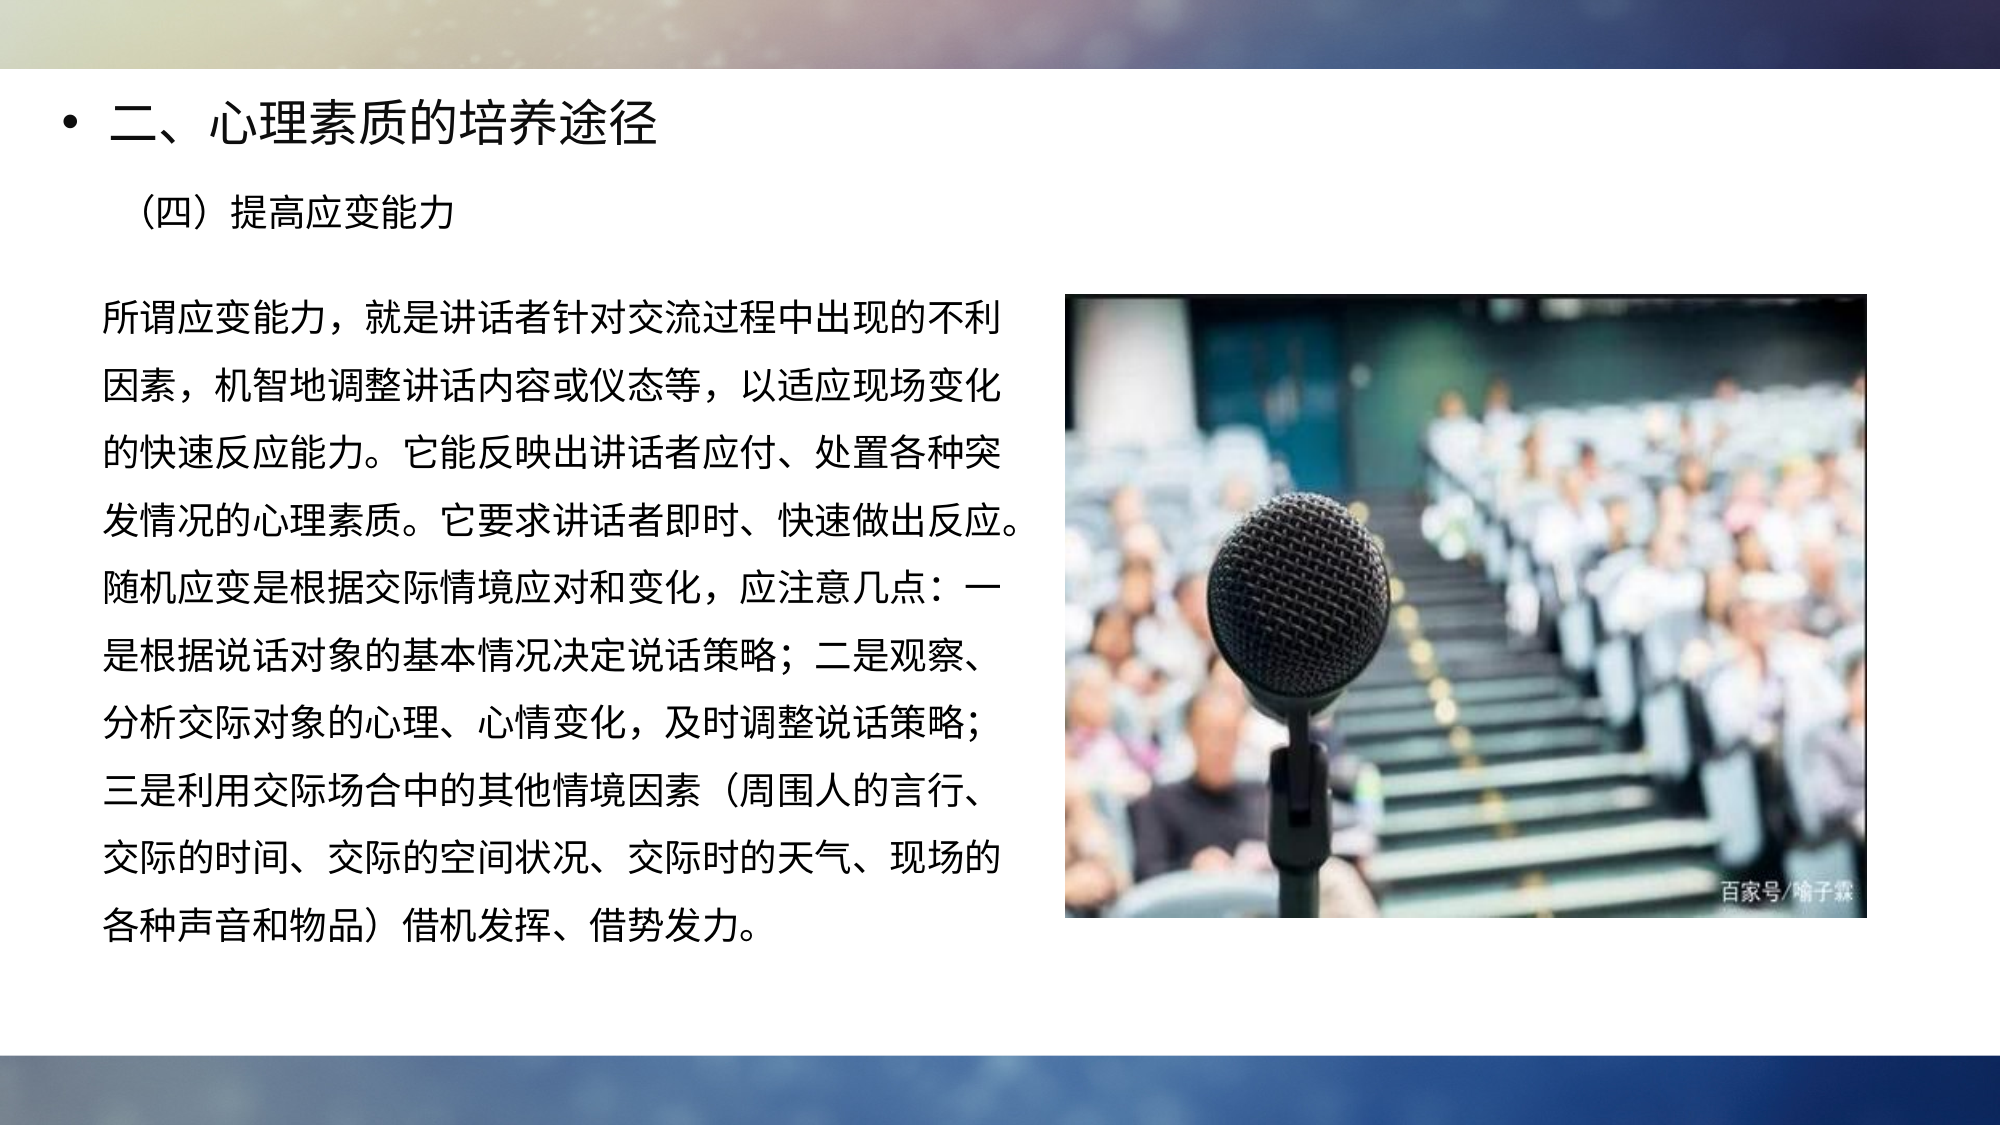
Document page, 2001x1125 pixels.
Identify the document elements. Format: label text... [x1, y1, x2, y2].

picture [0, 1056, 2000, 1125]
text_box （四）提高应变能力 [103, 181, 471, 242]
picture [1065, 294, 1867, 918]
picture [0, 0, 2000, 69]
text_box 二、心理素质的培养途径 [46, 84, 925, 160]
text_box 所谓应变能力，就是讲话者针对交流过程中出现的不利因素，机智地调整讲话内容或仪态等，以适应现场变化的快速反应能力。它能反映出讲话者应付、处置各种突发情况的心理素质。它要求讲话者即时、快速做出反应。随机应变是根据交际情境应对和变化，应注意几点：一是根据说话对象的基本情况决定说话策略；二是观察、分析交际对象的心理、心情变化，及时调整说话策略；三是利用交际场合中的其他情境因素（周围人的言行、交际的时间、交际的空间状况、交际时的天气、现场的各种声音和物品）借机发挥、借势发力。 [87, 264, 1030, 955]
